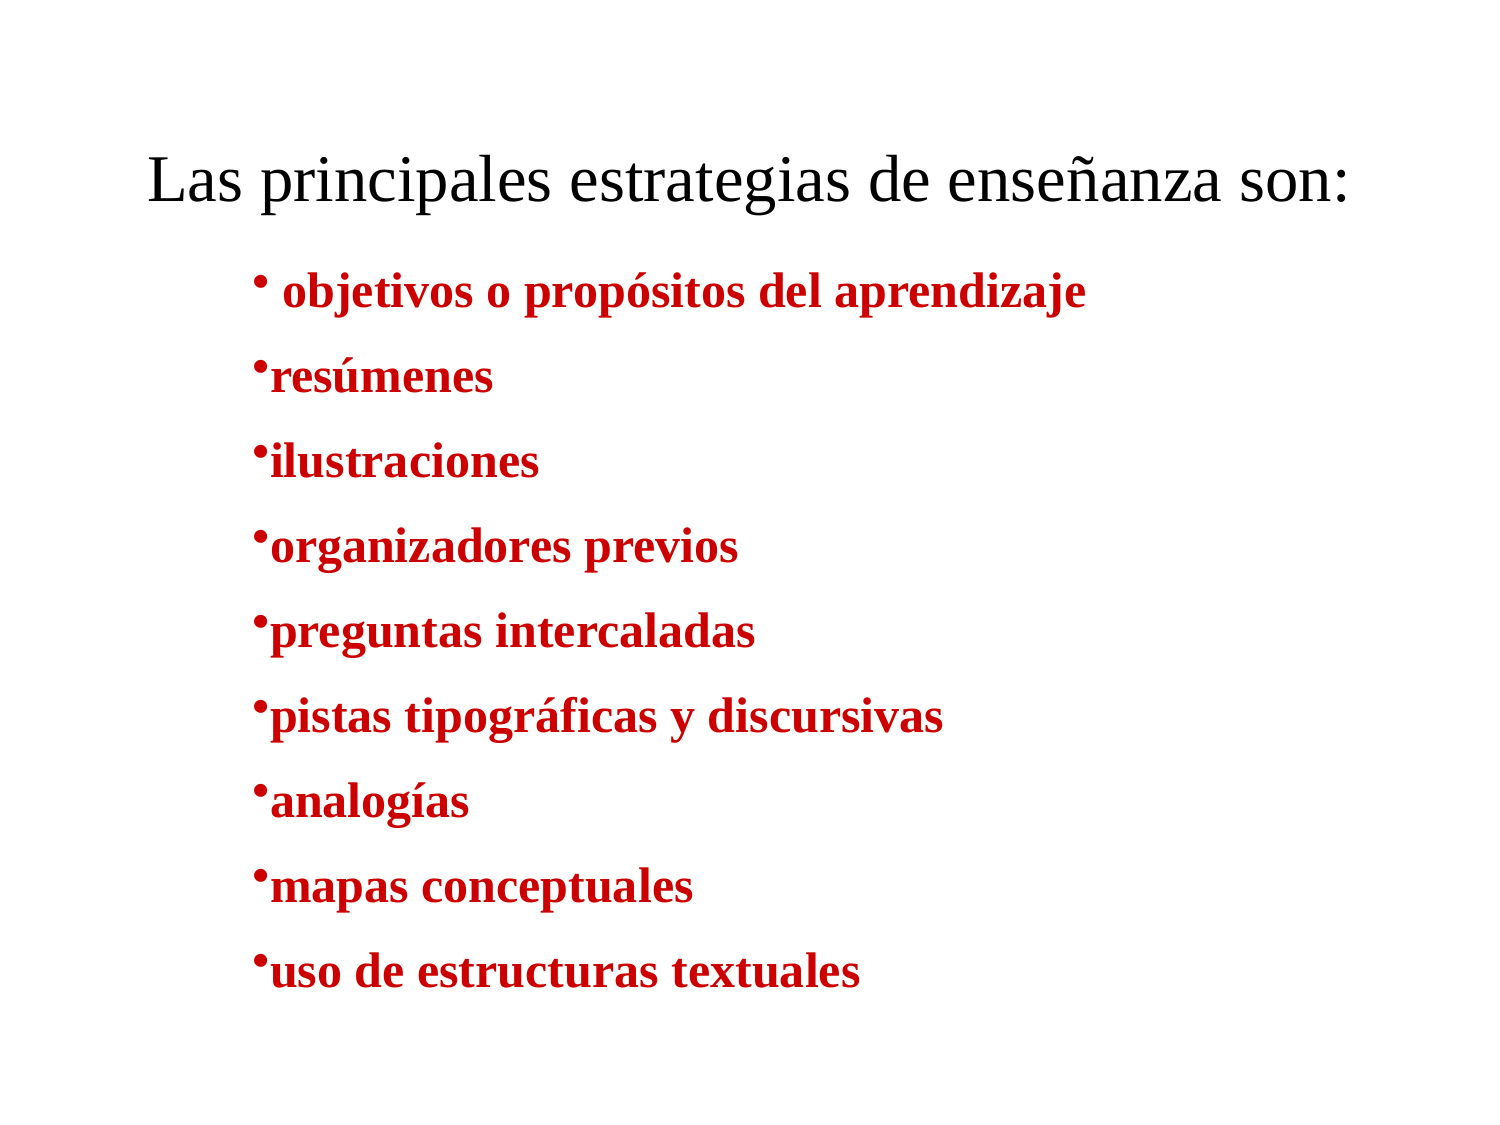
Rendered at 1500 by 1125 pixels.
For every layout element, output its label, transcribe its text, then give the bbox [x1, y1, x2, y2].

text_box objetivos o propósitos del aprendizaje resúmenes ilustraciones organizadores previos preguntas intercaladas pistas tipográficas y discursivas analogías mapas conceptuales uso de estructuras textuales [237, 249, 1288, 1005]
title Las principales estrategias de enseñanza son: [112, 99, 1388, 250]
